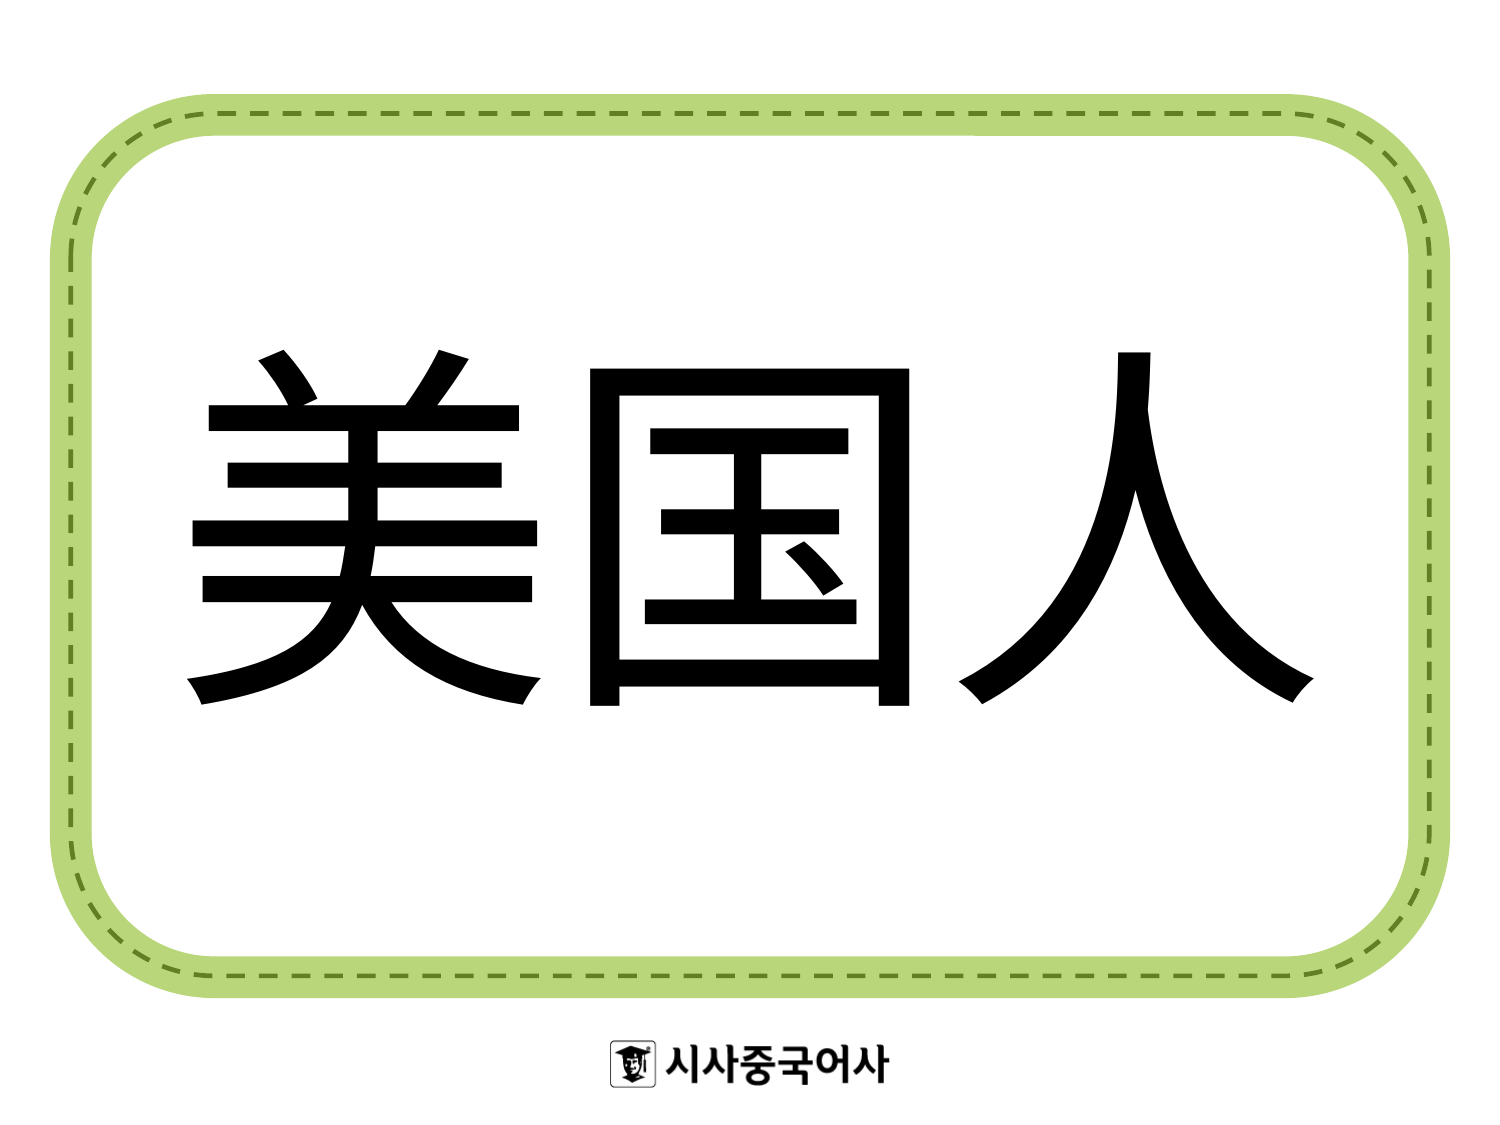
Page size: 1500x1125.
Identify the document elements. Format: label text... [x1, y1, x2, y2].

picture [602, 1034, 898, 1094]
text_box 美国人 [145, 189, 1354, 853]
